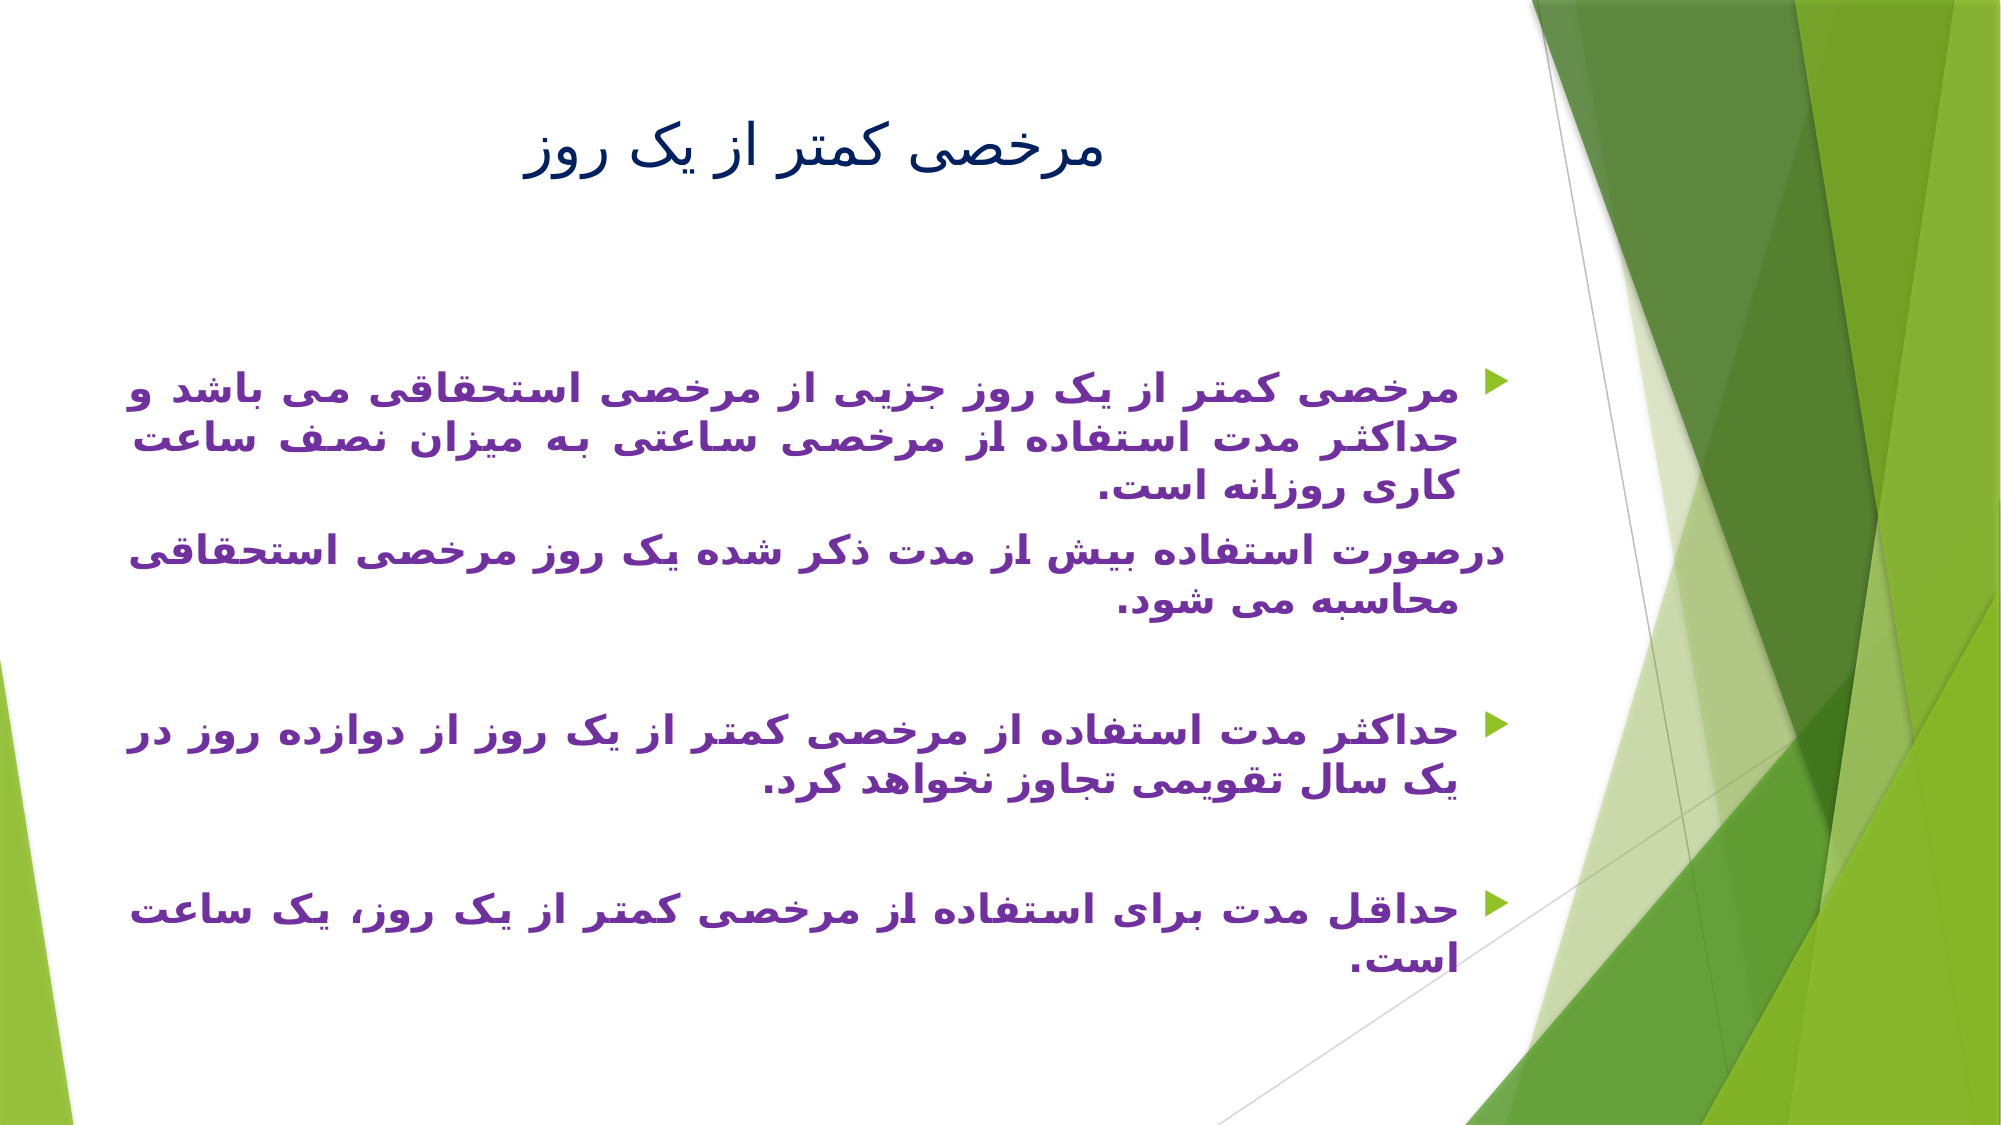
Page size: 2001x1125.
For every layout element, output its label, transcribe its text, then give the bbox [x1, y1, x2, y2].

list مرخصی کمتر از یک روز جزیی از مرخصی استحقاقی می باشد و حداکثر مدت استفاده از مرخصی ساعتی به میزان نصف ساعت کاری روزانه است. درصورت استفاده بیش از مدت ذکر شده یک روز مرخصی استحقاقی محاسبه می شود. حداکثر مدت استفاده از مرخصی کمتر از یک روز از دوازده روز در یک سال تقویمی تجاوز نخواهد کرد. حداقل مدت برای استفاده از مرخصی کمتر از یک روز، یک ساعت است. [111, 354, 1522, 992]
title مرخصی کمتر از یک روز [111, 99, 1522, 317]
